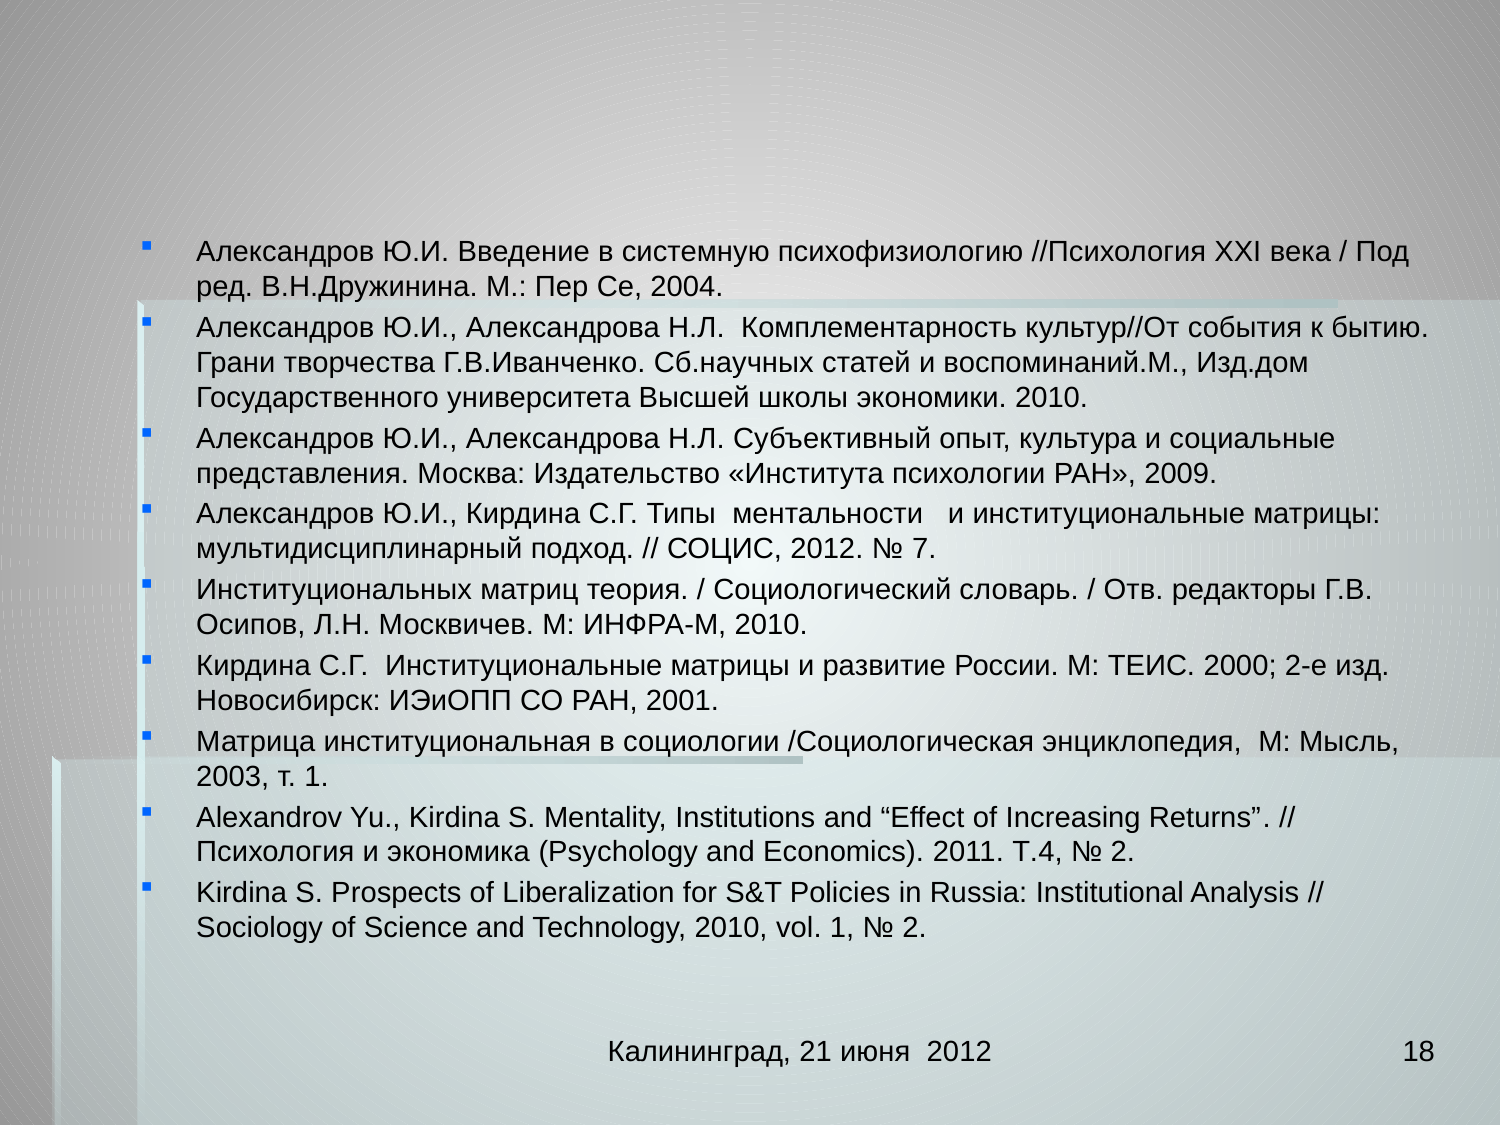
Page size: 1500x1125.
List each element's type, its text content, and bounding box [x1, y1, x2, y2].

footer Калининград, 21 июня 2012 [562, 1024, 1038, 1103]
list Александров Ю.И. Введение в системную психофизиологию //Психология XXI века / Под ред. В.Н.Дружинина. М.: Пер Се, 2004. Александров Ю.И., Александрова Н.Л. Комплементарность культур//От события к бытию. Грани творчества Г.В.Иванченко. Сб.научных статей и воспоминаний.М., Изд.дом Государственного университета Высшей школы экономики. 2010. Александров Ю.И., Александрова Н.Л. Субъективный опыт, культура и социальные представления. Москва: Издательство «Института психологии РАН», 2009. Александров Ю.И., Кирдина С.Г. Типы ментальности и институциональные матрицы: мультидисциплинарный подход. // СОЦИС, 2012. № 7. Институциональных матриц теория. / Социологический словарь. / Отв. редакторы Г.В. Осипов, Л.Н. Москвичев. М: ИНФРА-М, 2010. Кирдина С.Г. Институциональные матрицы и развитие России. М: ТЕИС. 2000; 2-е изд. Новосибирск: ИЭиОПП СО РАН, 2001. Матрица институциональная в социологии /Социологическая энциклопедия, М: Мысль, 2003, т. 1. Alexandrov Yu., Kirdina S. Mentality, Institutions and “Effect of Increasing Returns”. // Психология и экономика (Psychology and Economics). 2011. Т.4, № 2. Kirdina S. Prospects of Liberalization for S&T Policies in Russia: Institutional Analysis // Sociology of Science and Technology, 2010, vol. 1, № 2. [124, 224, 1452, 1001]
slide_number 18 [1137, 1024, 1451, 1103]
